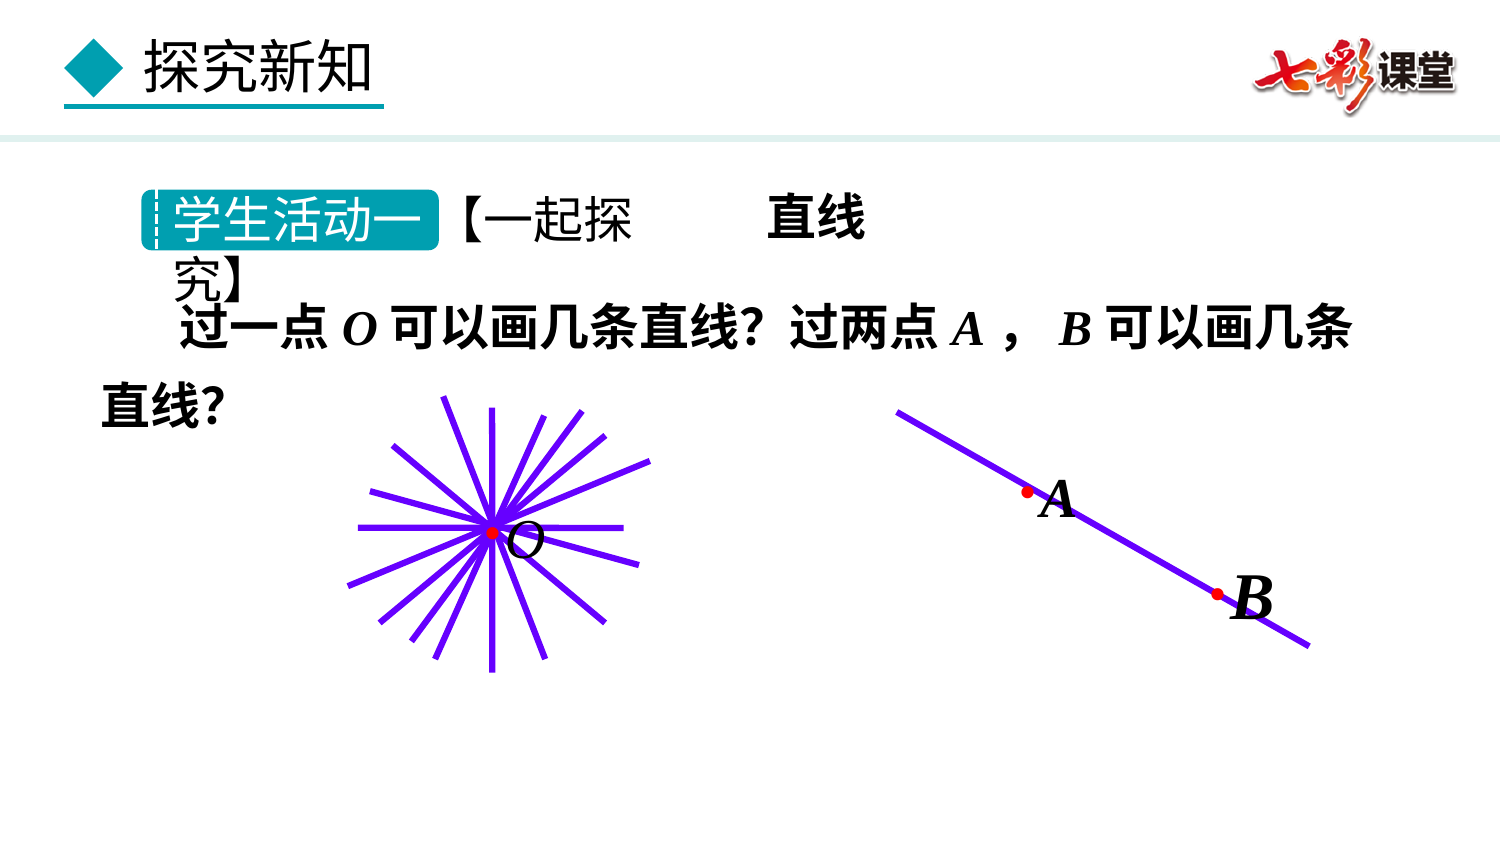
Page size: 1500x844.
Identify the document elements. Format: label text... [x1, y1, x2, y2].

text_box 过一点O可以画几条直线？过两点A，B可以画几条直线？ [85, 268, 1414, 442]
picture [1249, 32, 1461, 118]
text_box ·O [464, 475, 561, 581]
text_box 直线 [751, 177, 882, 253]
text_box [141, 180, 744, 257]
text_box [999, 434, 1291, 644]
